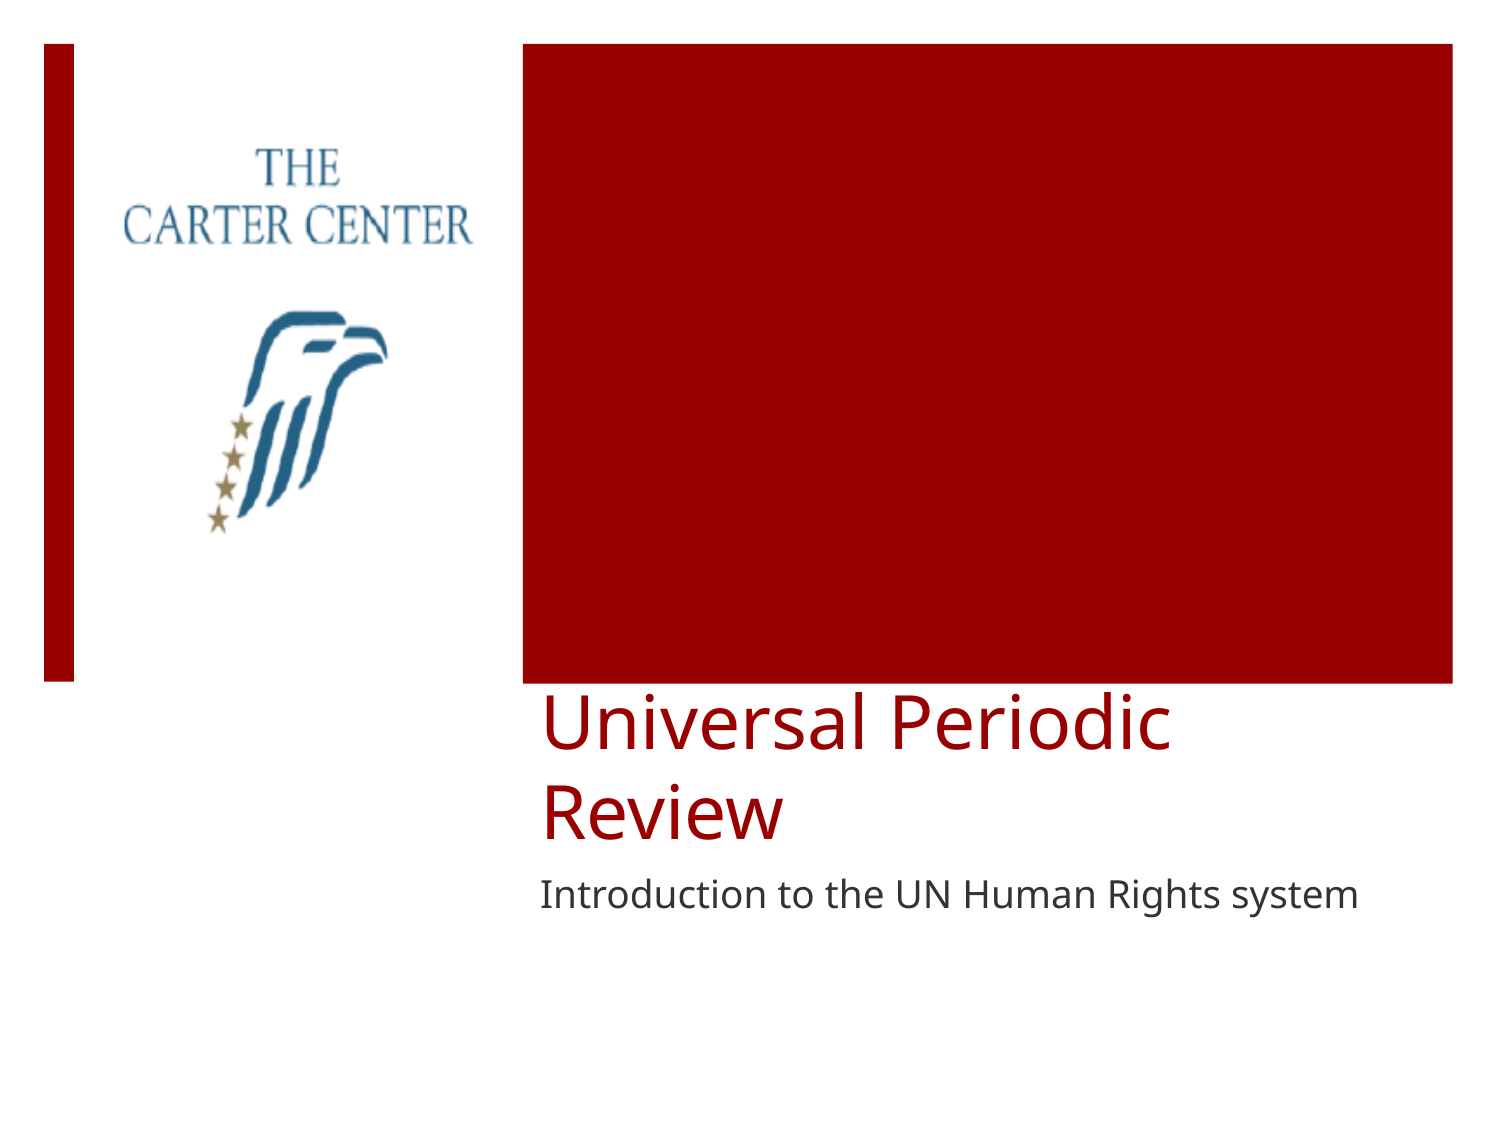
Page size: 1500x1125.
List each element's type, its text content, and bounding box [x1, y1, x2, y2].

subtitle Introduction to the UN Human Rights system [525, 862, 1421, 965]
title Universal Periodic Review [525, 690, 1421, 862]
picture [92, 40, 505, 577]
